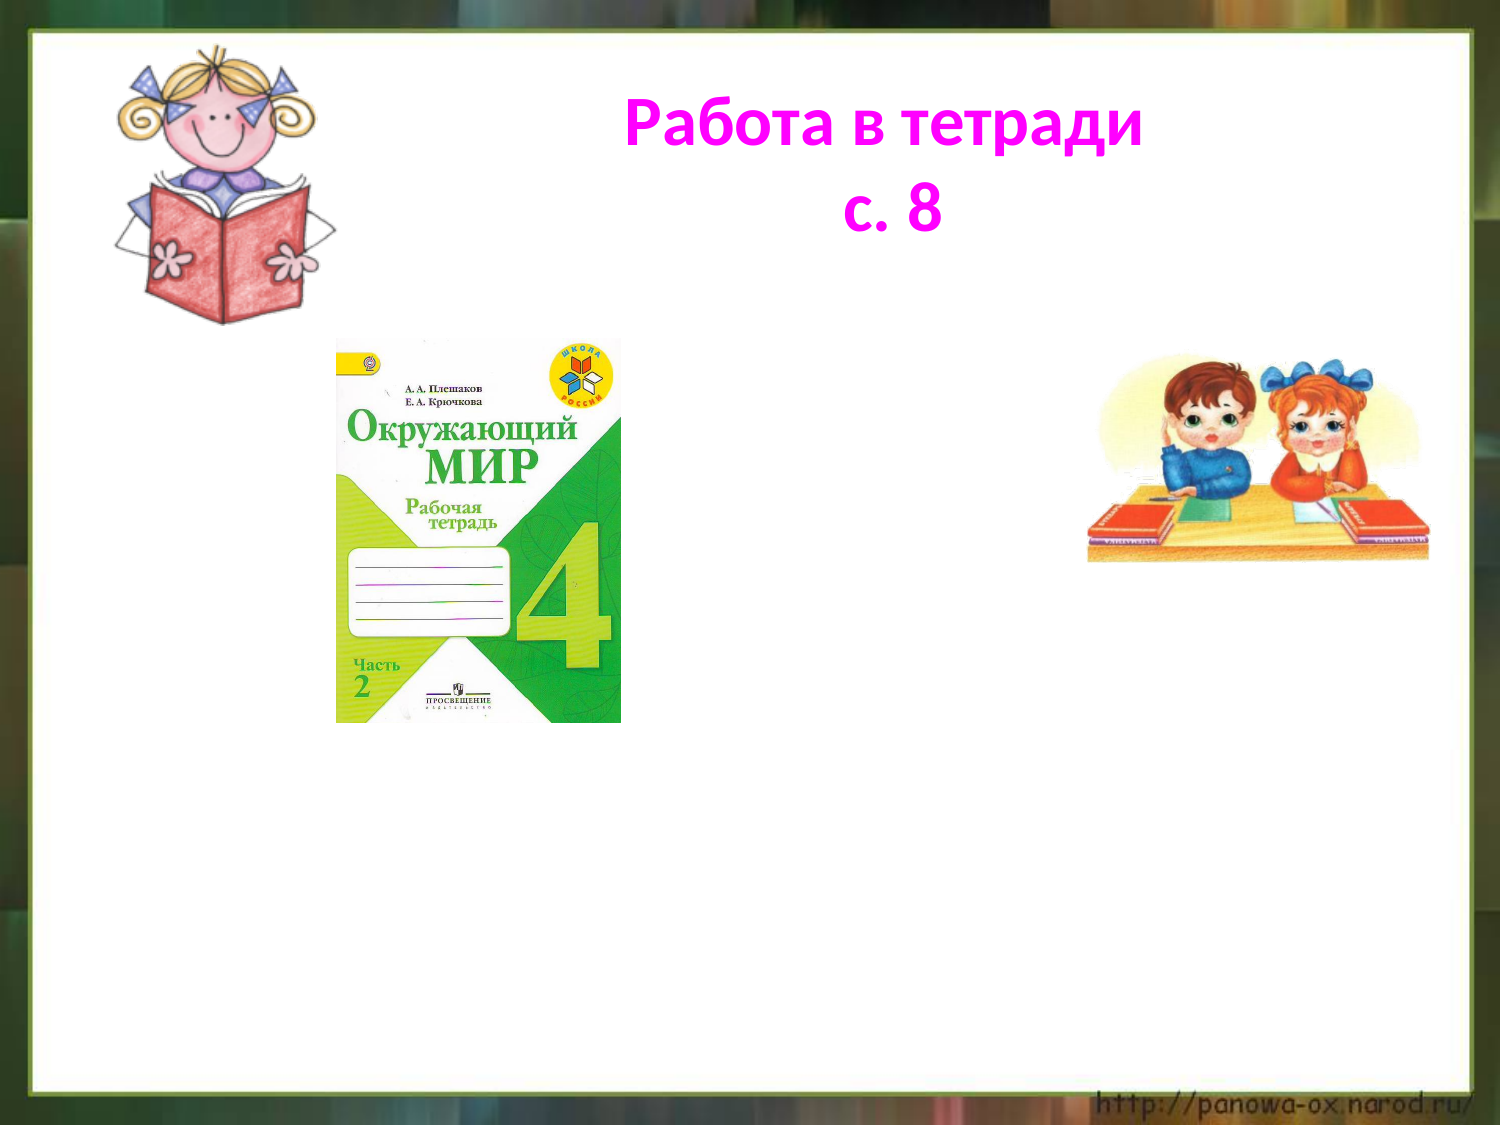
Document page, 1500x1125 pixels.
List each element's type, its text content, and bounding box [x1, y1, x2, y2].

title Работа в тетради с. 8 [341, 66, 1451, 254]
picture [0, 0, 1500, 1125]
